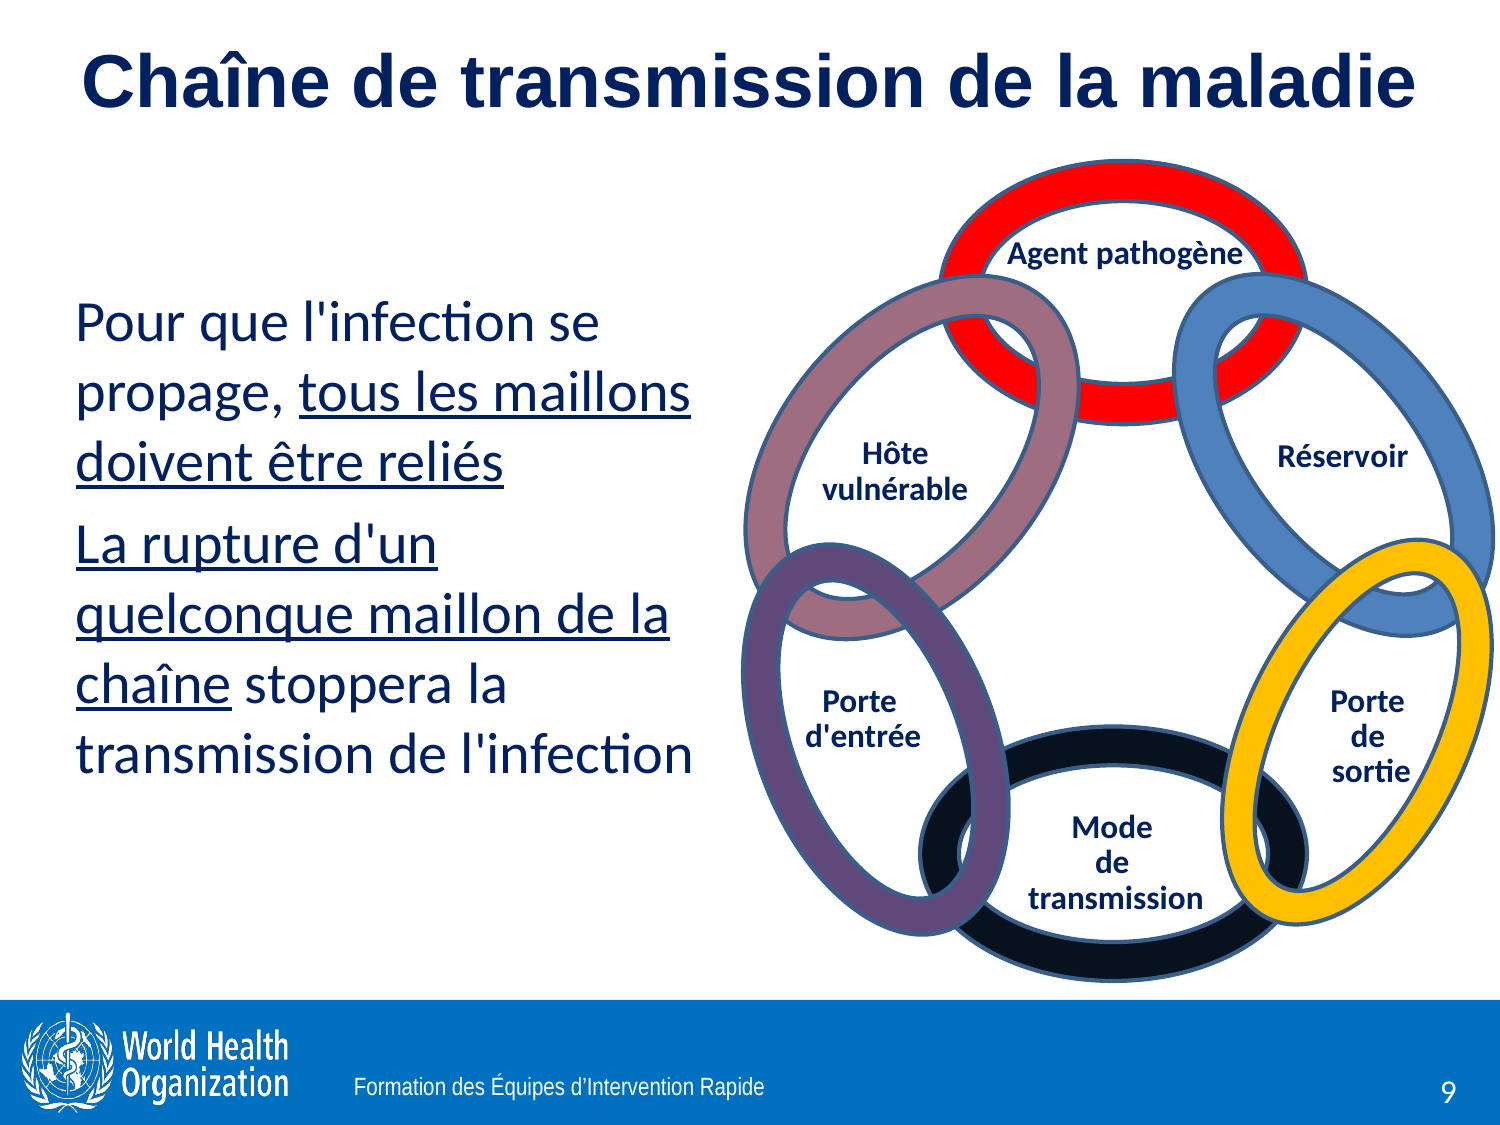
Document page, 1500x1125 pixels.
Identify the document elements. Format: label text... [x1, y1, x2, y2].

text_box Pour que l'infection se propage, tous les maillons doivent être reliés La rupture d'un quelconque maillon de la chaîne stoppera la transmission de l'infection [17, 283, 672, 908]
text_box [677, 160, 1500, 982]
title Chaîne de transmission de la maladie [0, 0, 1500, 172]
picture [21, 1012, 288, 1113]
